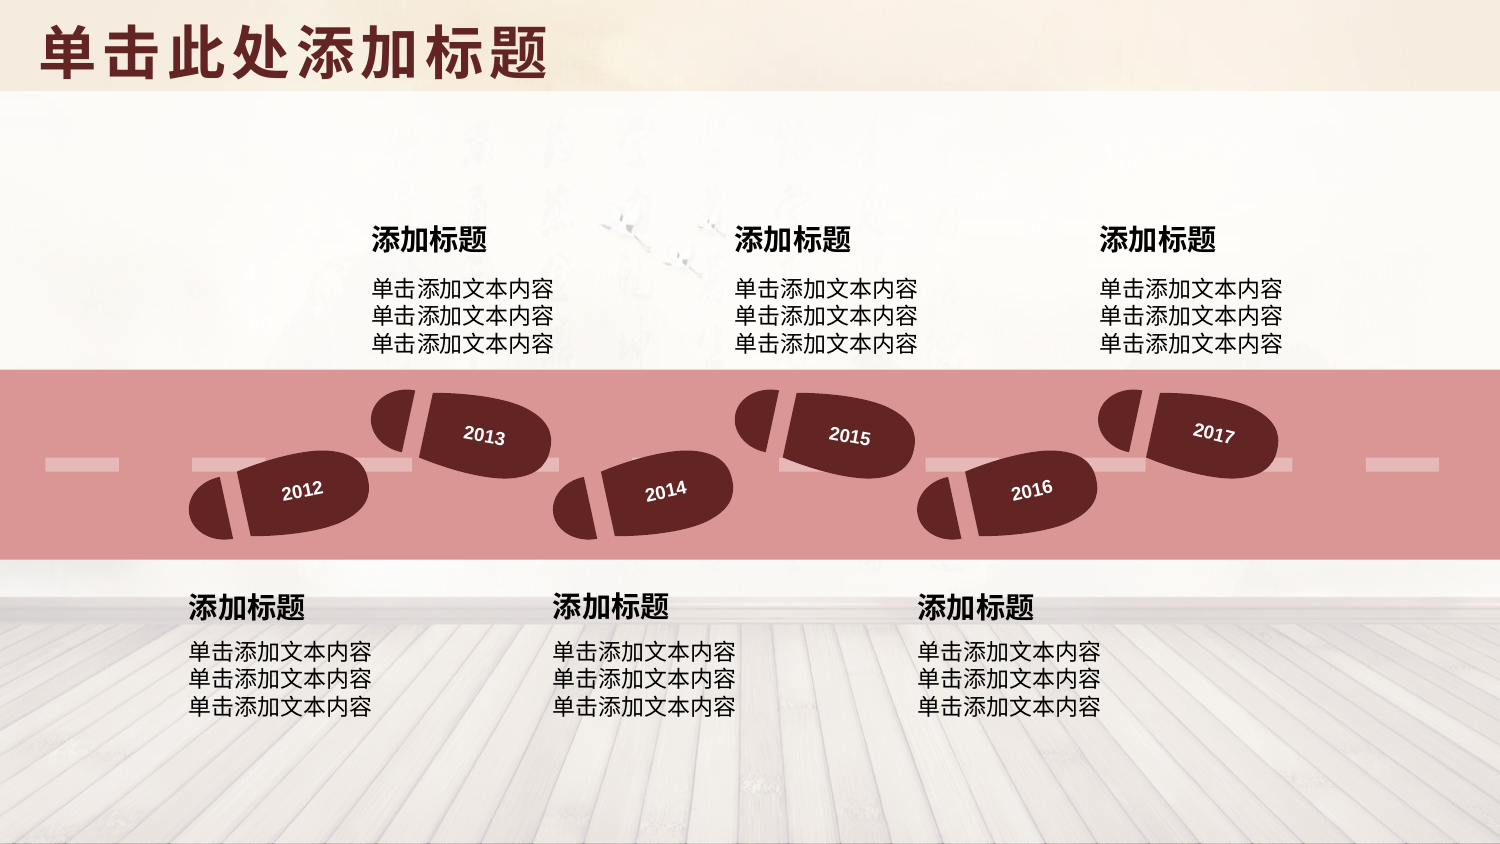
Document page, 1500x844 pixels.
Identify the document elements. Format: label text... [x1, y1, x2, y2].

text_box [0, 369, 1500, 560]
text_box 添加标题 [734, 220, 1032, 257]
text_box 单击此处添加标题 [23, 8, 564, 94]
text_box 单击添加文本内容 单击添加文本内容 单击添加文本内容 [917, 637, 1215, 721]
text_box 添加标题 [1099, 220, 1397, 257]
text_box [552, 450, 734, 540]
text_box 单击添加文本内容 单击添加文本内容 单击添加文本内容 [552, 637, 851, 721]
text_box 添加标题 [552, 588, 851, 624]
text_box 单击添加文本内容 单击添加文本内容 单击添加文本内容 [371, 274, 669, 357]
text_box 单击添加文本内容 单击添加文本内容 单击添加文本内容 [734, 274, 1032, 357]
picture [0, 0, 1500, 91]
text_box 添加标题 [188, 589, 486, 625]
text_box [916, 450, 1098, 540]
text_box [1097, 389, 1279, 479]
text_box 添加标题 [371, 220, 669, 257]
text_box 单击添加文本内容 单击添加文本内容 单击添加文本内容 [188, 637, 486, 721]
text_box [734, 389, 916, 479]
text_box 添加标题 [917, 589, 1215, 625]
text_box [188, 450, 370, 540]
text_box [370, 389, 552, 479]
text_box 单击添加文本内容 单击添加文本内容 单击添加文本内容 [1099, 274, 1316, 357]
